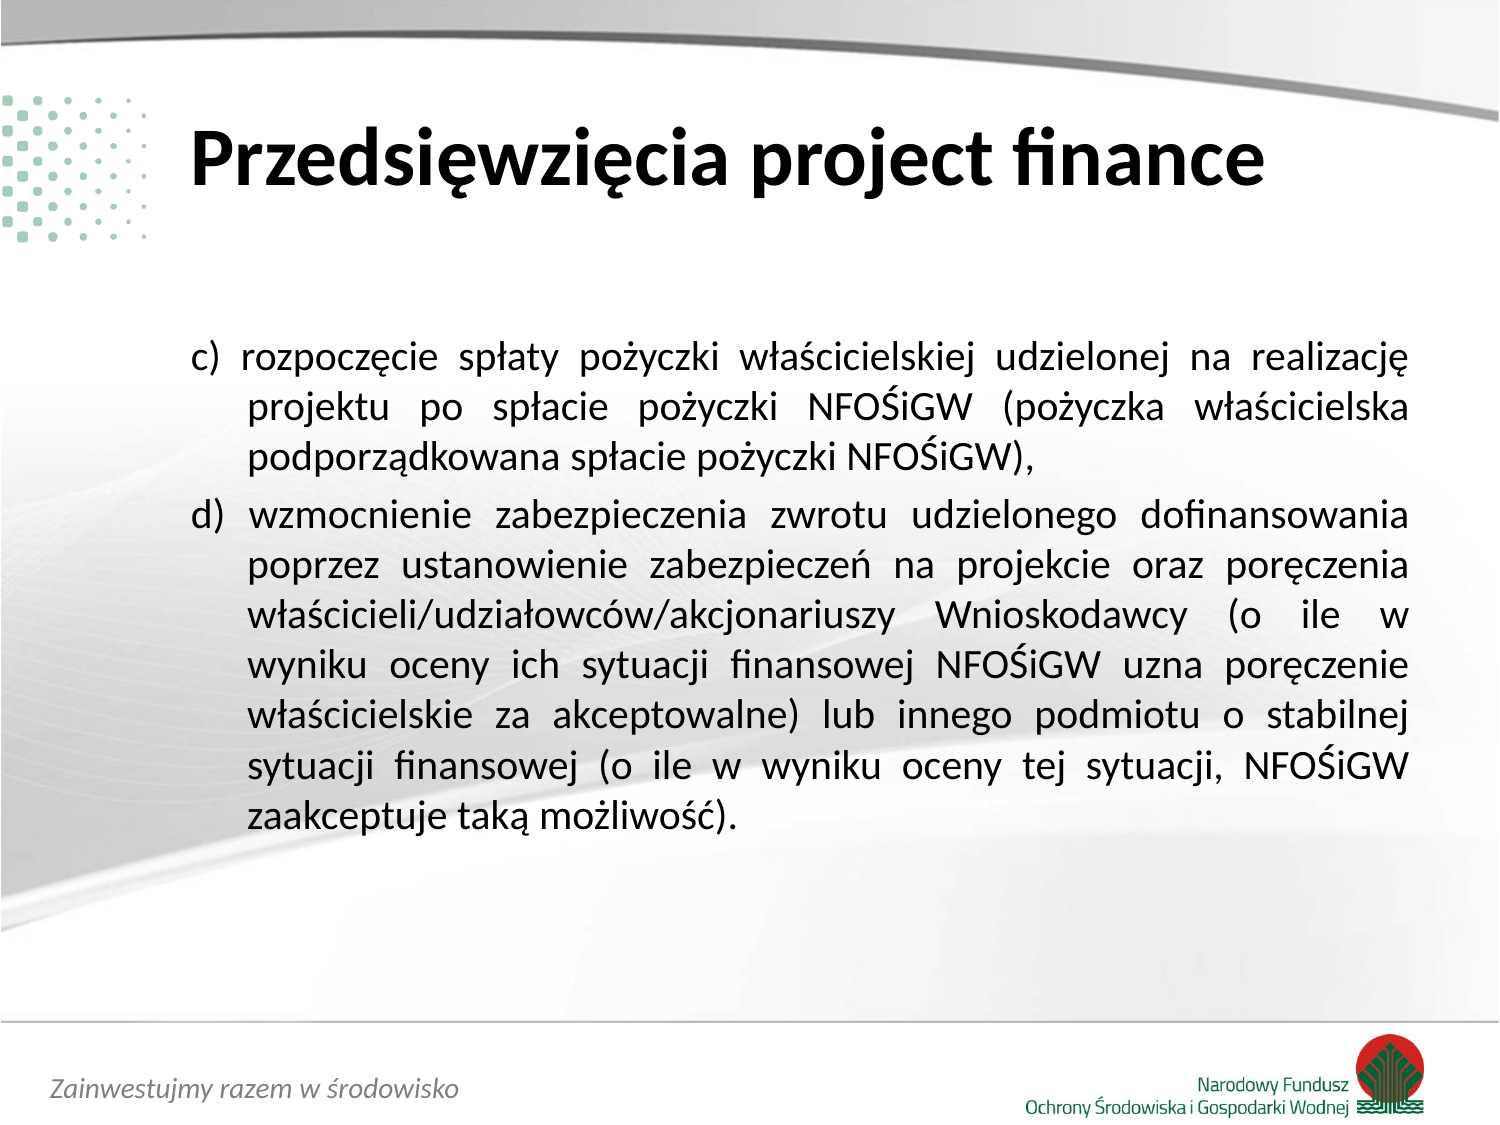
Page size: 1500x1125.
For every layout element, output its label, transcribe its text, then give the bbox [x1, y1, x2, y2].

list c) rozpoczęcie spłaty pożyczki właścicielskiej udzielonej na realizację projektu po spłacie pożyczki NFOŚiGW (pożyczka właścicielska podporządkowana spłacie pożyczki NFOŚiGW), d) wzmocnienie zabezpieczenia zwrotu udzielonego dofinansowania poprzez ustanowienie zabezpieczeń na projekcie oraz poręczenia właścicieli/udziałowców/akcjonariuszy Wnioskodawcy (o ile w wyniku oceny ich sytuacji finansowej NFOŚiGW uzna poręczenie właścicielskie za akceptowalne) lub innego podmiotu o stabilnej sytuacji finansowej (o ile w wyniku oceny tej sytuacji, NFOŚiGW zaakceptuje taką możliwość). [175, 262, 1425, 1005]
picture [0, 0, 1499, 1023]
picture [1026, 1034, 1424, 1118]
title Przedsięwzięcia project finance [175, 58, 1425, 247]
